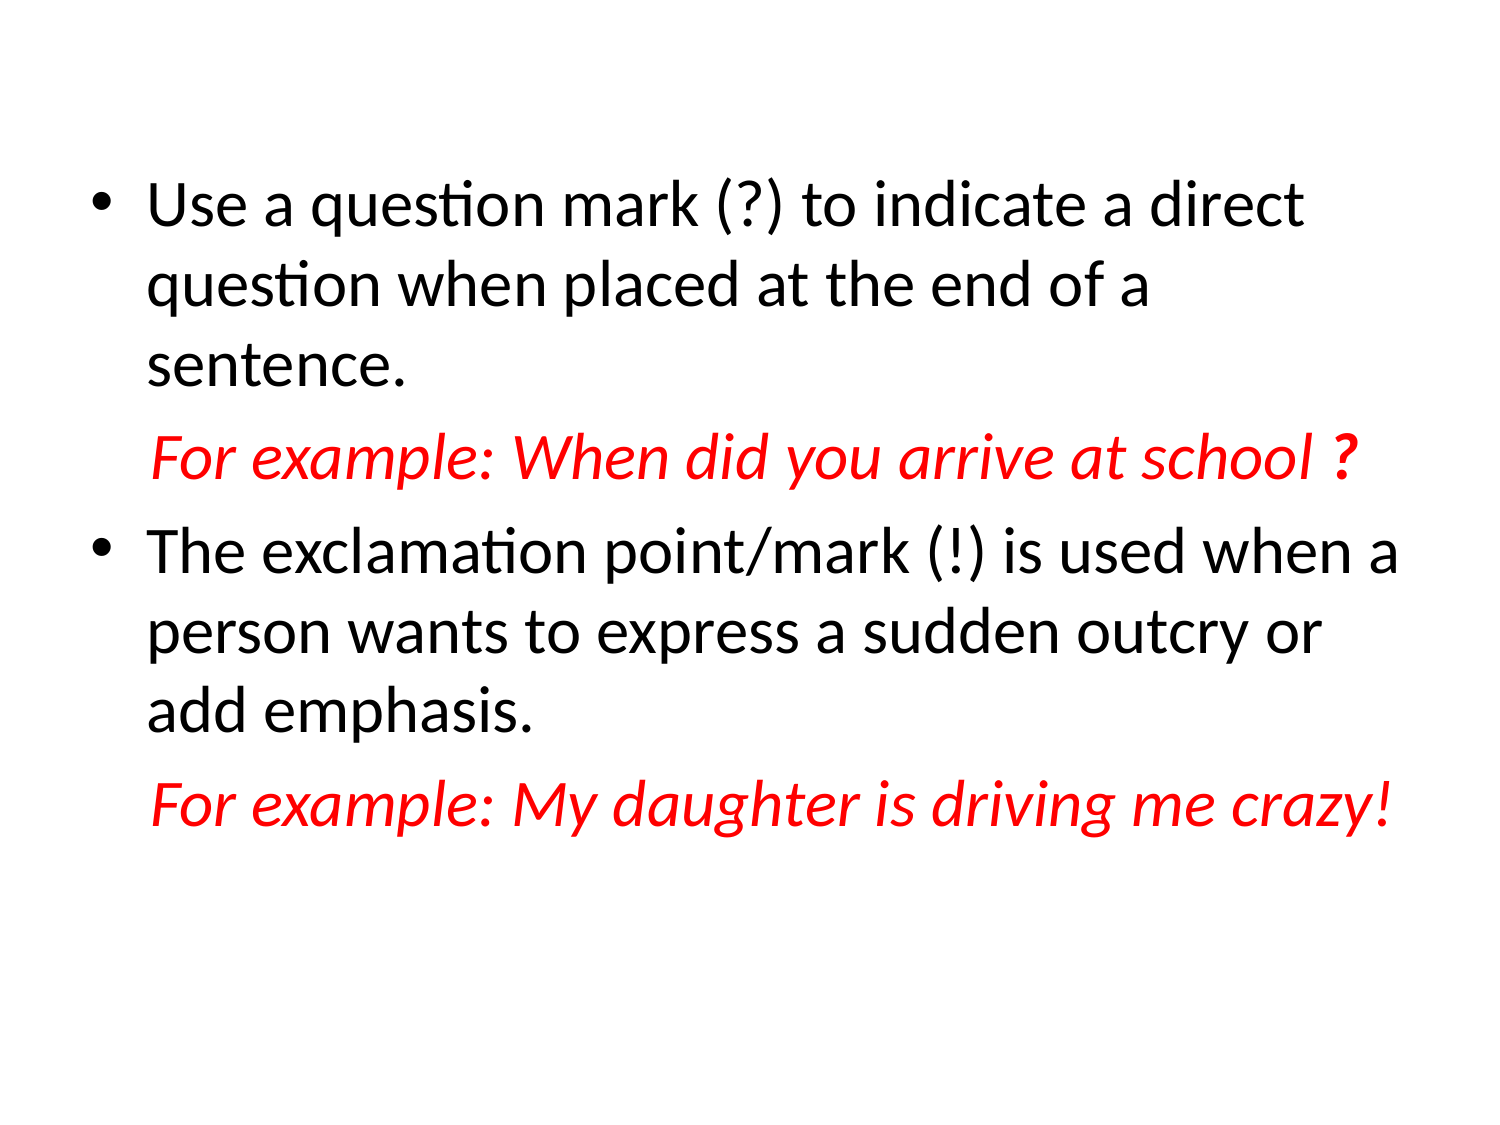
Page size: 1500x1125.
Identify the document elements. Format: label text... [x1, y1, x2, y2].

list Use a question mark (?) to indicate a direct question when placed at the end of a sentence. For example: When did you arrive at school ? The exclamation point/mark (!) is used when a person wants to express a sudden outcry or add emphasis. For example: My daughter is driving me crazy! [75, 152, 1425, 1005]
